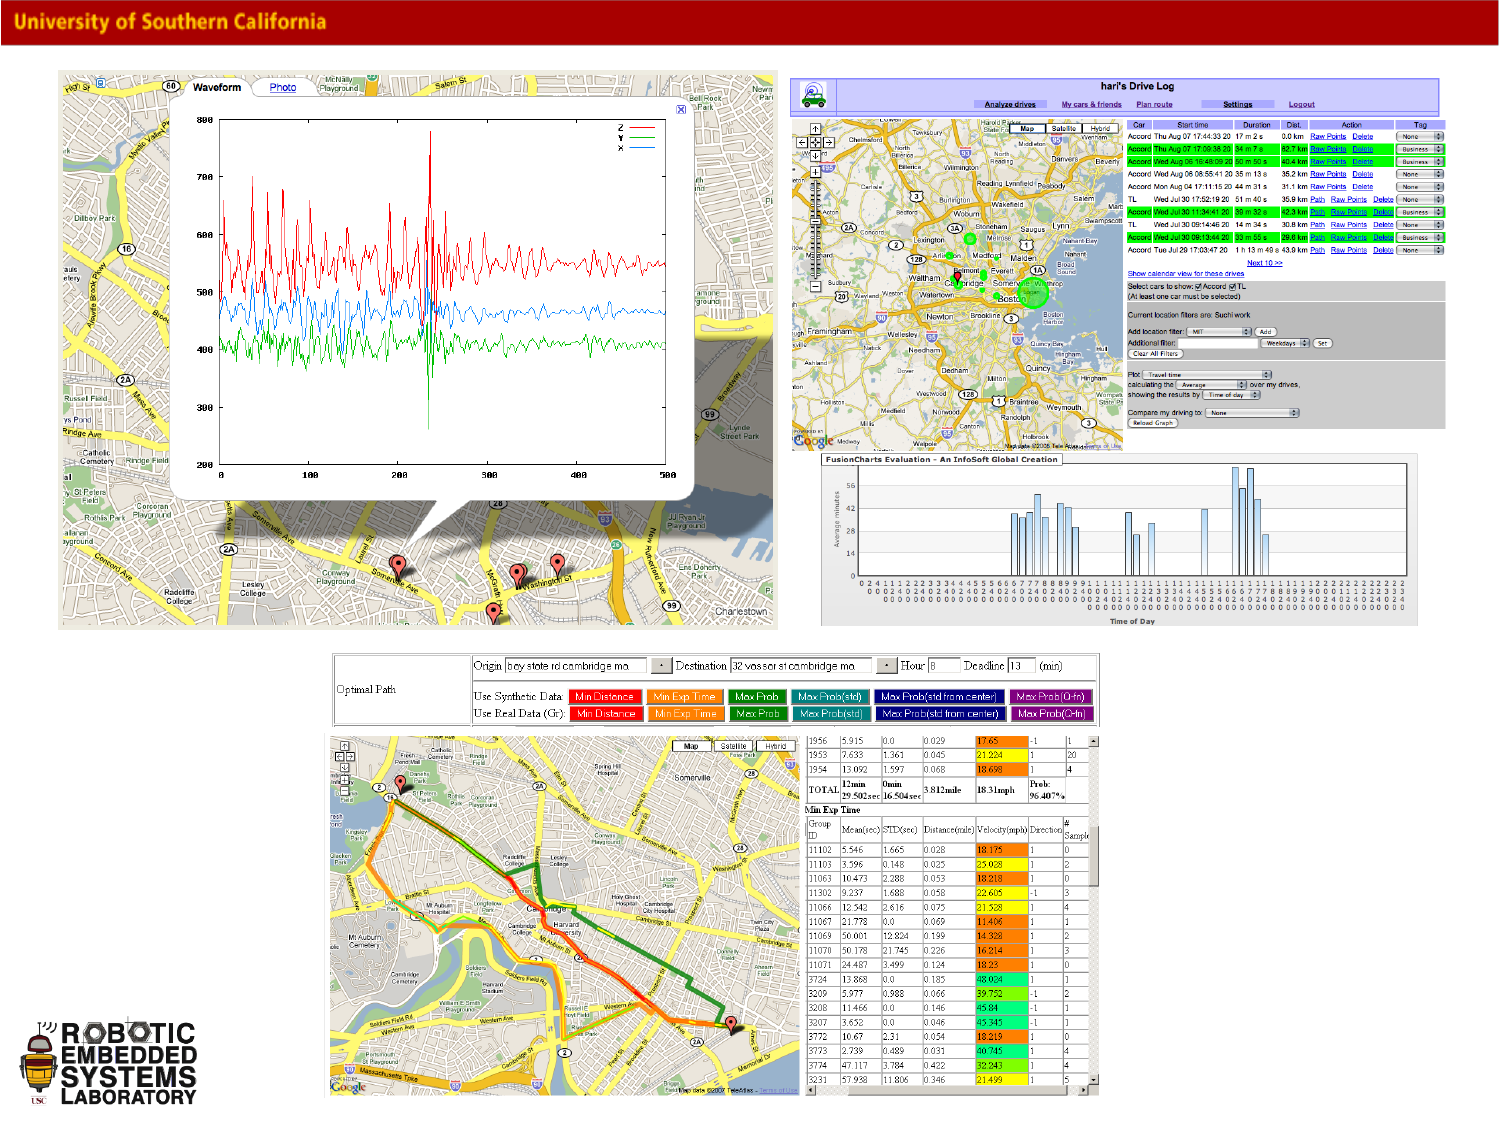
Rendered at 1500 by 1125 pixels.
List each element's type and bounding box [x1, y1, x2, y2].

picture [0, 1004, 214, 1125]
text_box [324, 649, 1105, 1098]
picture [787, 74, 1450, 626]
picture [1, 0, 1500, 51]
picture [62, 74, 774, 626]
